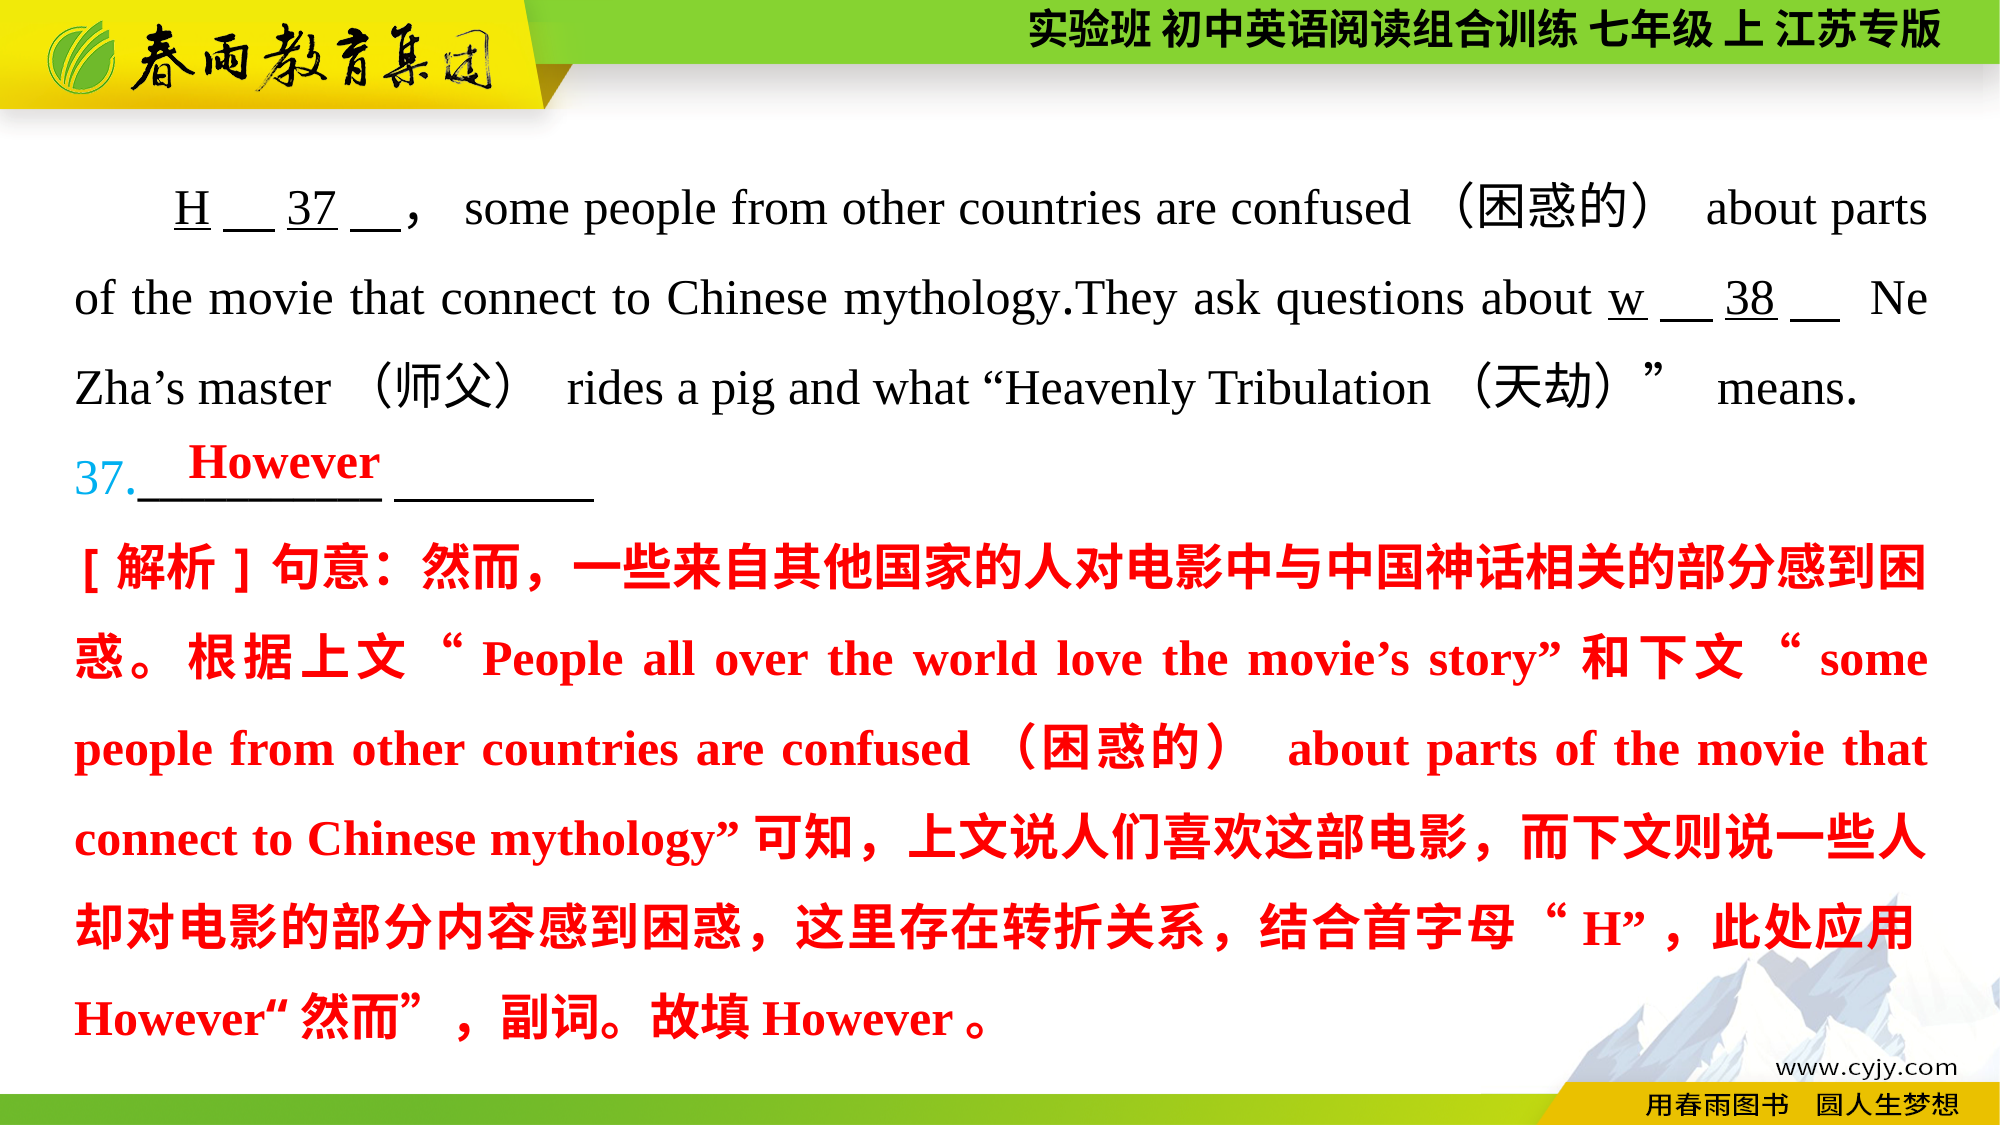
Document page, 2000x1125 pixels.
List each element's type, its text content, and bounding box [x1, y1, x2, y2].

list H 37 ，some people from other countries are confused（困惑的） about parts of the movie that connect to Chinese mythology.They ask questions about w 38 Ne Zha’s master（师父） rides a pig and what “Heavenly Tribulation（天劫）” means. 37.___________ [59, 137, 1944, 498]
text_box [解析]句意：然而，一些来自其他国家的人对电影中与中国神话相关的部分感到困惑。根据上文“People all over the world love the movie’s story”和下文“some people from other countries are confused（困惑的） about parts of the movie that connect to Chinese mythology”可知，上文说人们喜欢这部电影，而下文则说一些人却对电影的部分内容感到困惑，这里存在转折关系，结合首字母“H”，此处应用However“然而”，副词。故填However。 [59, 498, 1944, 1054]
text_box However [174, 420, 396, 496]
picture [0, 0, 2000, 1125]
